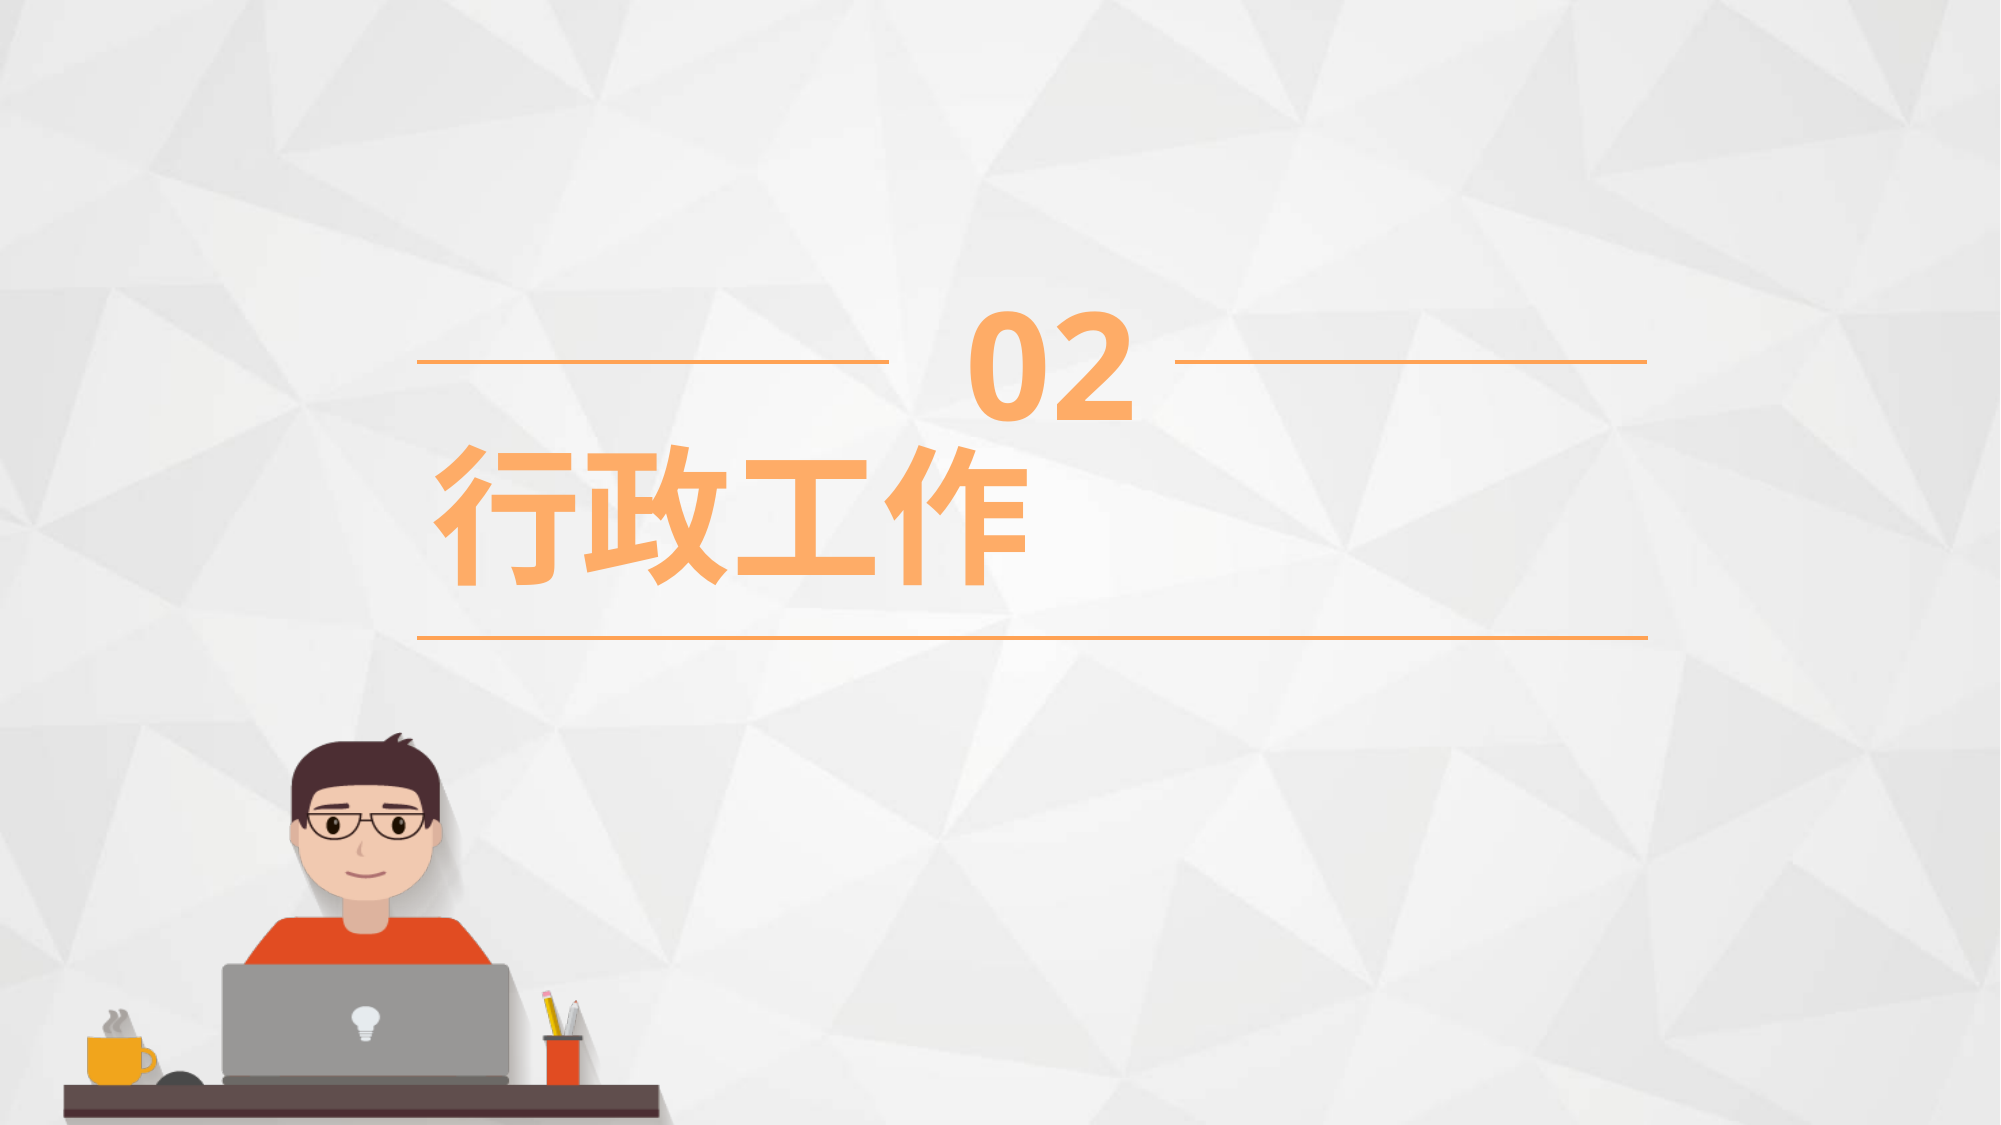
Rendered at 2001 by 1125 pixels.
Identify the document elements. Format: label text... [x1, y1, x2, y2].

text_box 02 [935, 263, 1167, 415]
picture [0, 0, 2001, 1125]
text_box 行政工作 [417, 415, 1647, 610]
